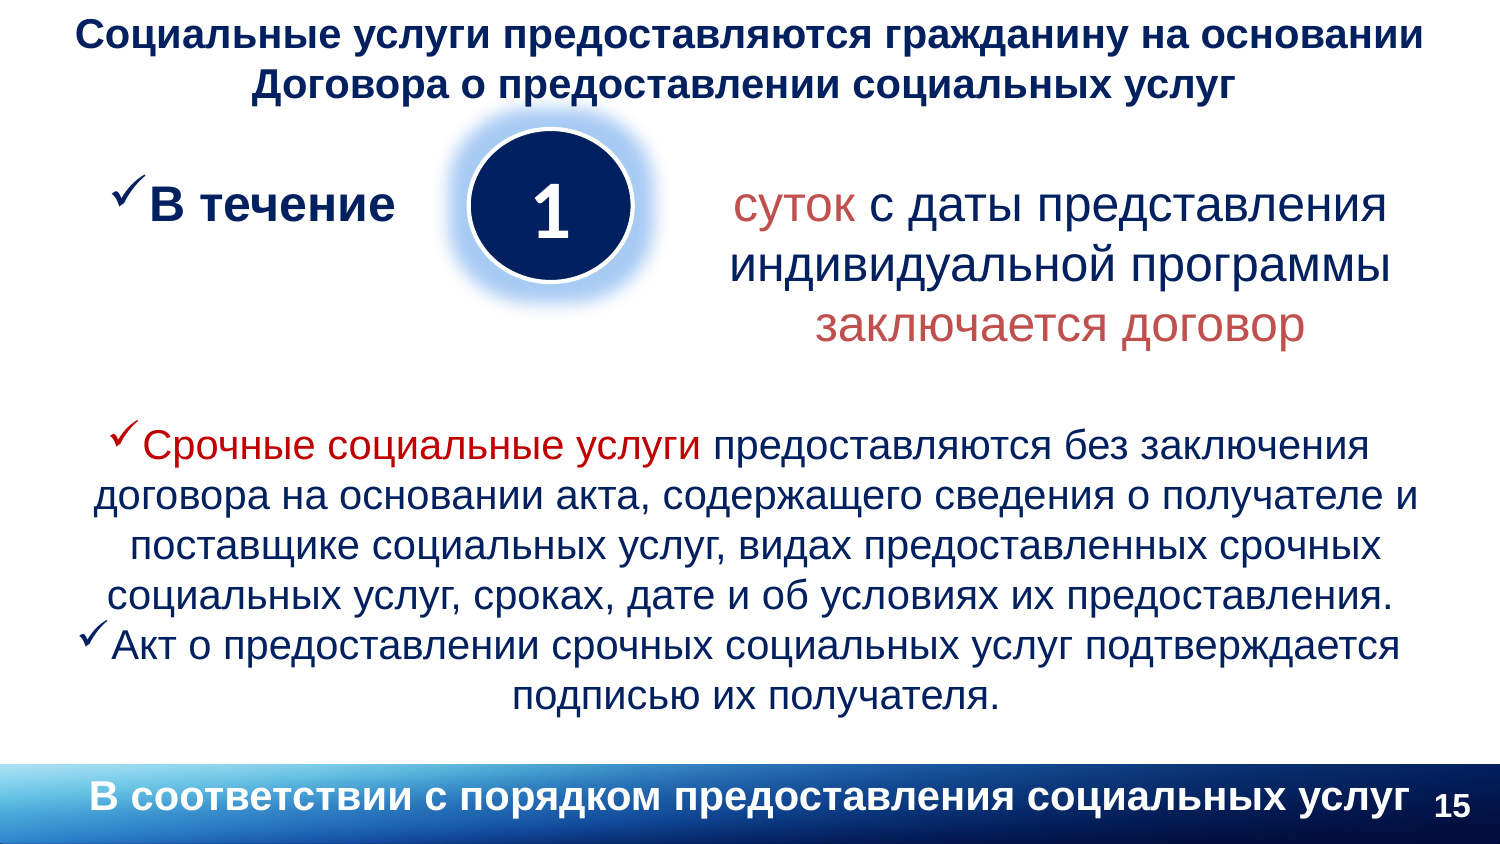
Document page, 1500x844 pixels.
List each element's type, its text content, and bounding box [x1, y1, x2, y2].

text_box Социальные услуги предоставляются гражданину на основании Договора о предоставлении социальных услуг [0, 0, 1500, 115]
text_box В течение [46, 163, 457, 239]
text_box Срочные социальные услуги предоставляются без заключения договора на основании акта, содержащего сведения о получателе и поставщике социальных услуг, видах предоставленных срочных социальных услуг, сроках, дате и об условиях их предоставления. Акт о предоставлении срочных социальных услуг подтверждается подписью их получателя. [29, 410, 1448, 725]
picture [0, 764, 1500, 844]
text_box суток с даты представления индивидуальной программы заключается договор [679, 163, 1442, 359]
text_box 1 [466, 126, 635, 285]
